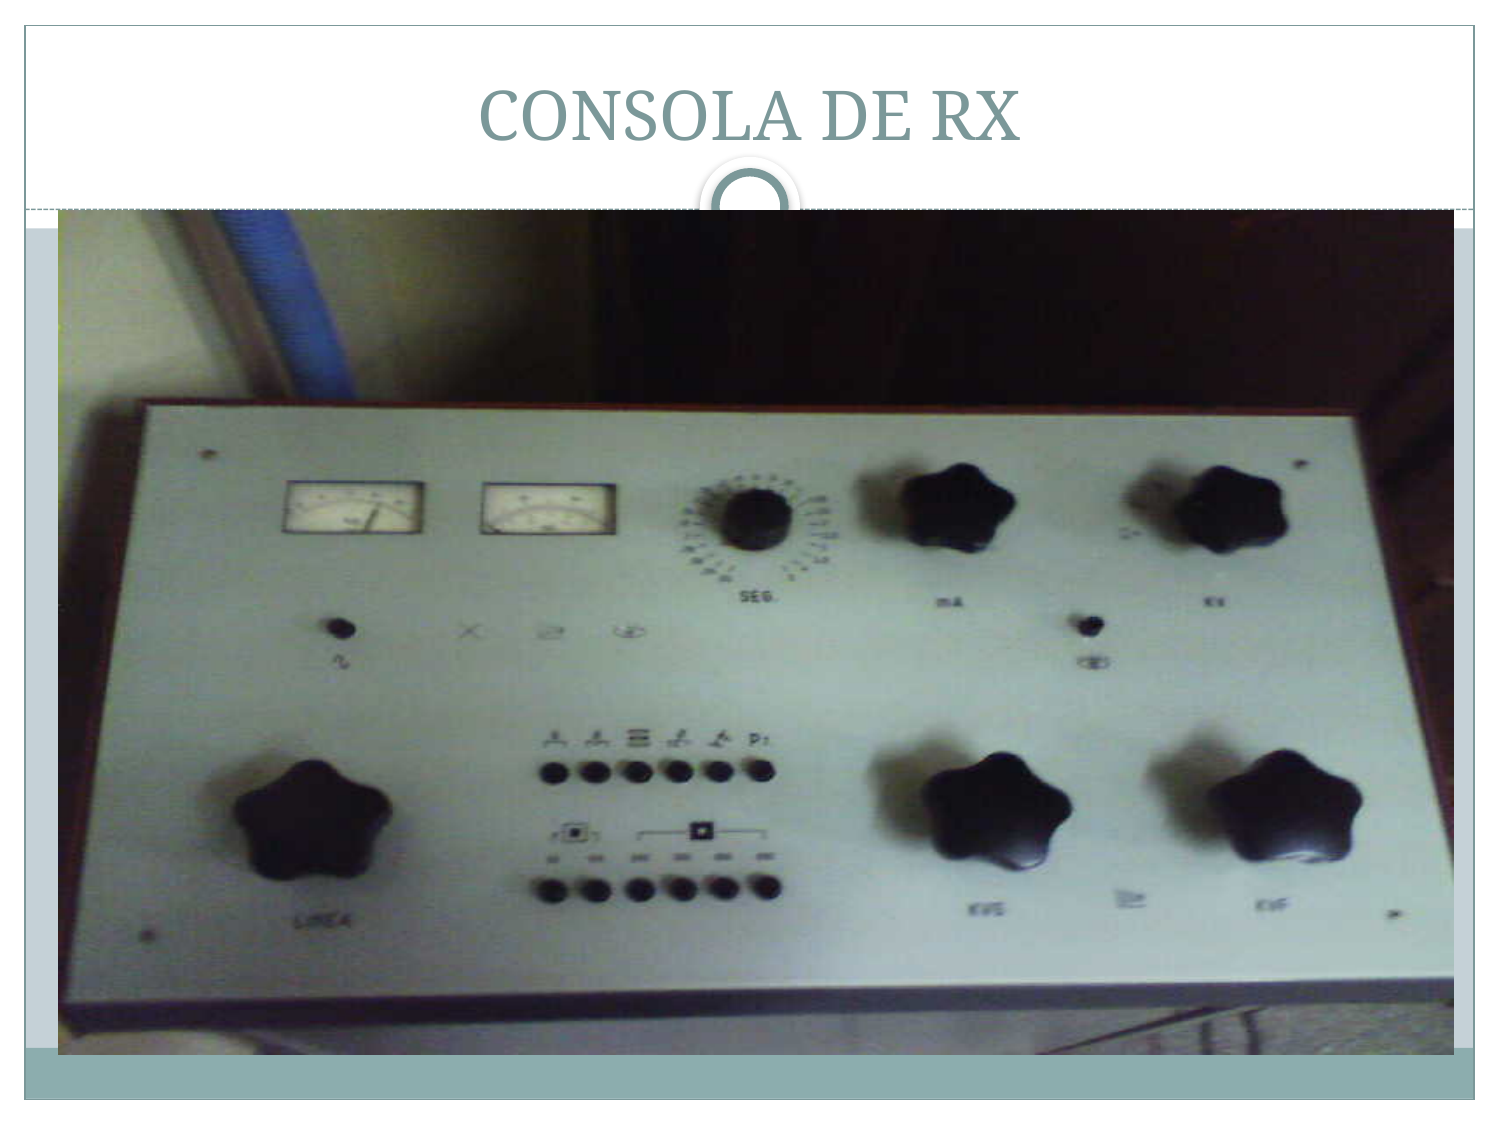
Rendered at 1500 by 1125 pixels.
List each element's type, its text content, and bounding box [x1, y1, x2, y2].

title CONSOLA DE RX [49, 37, 1450, 162]
picture [58, 210, 1454, 1055]
